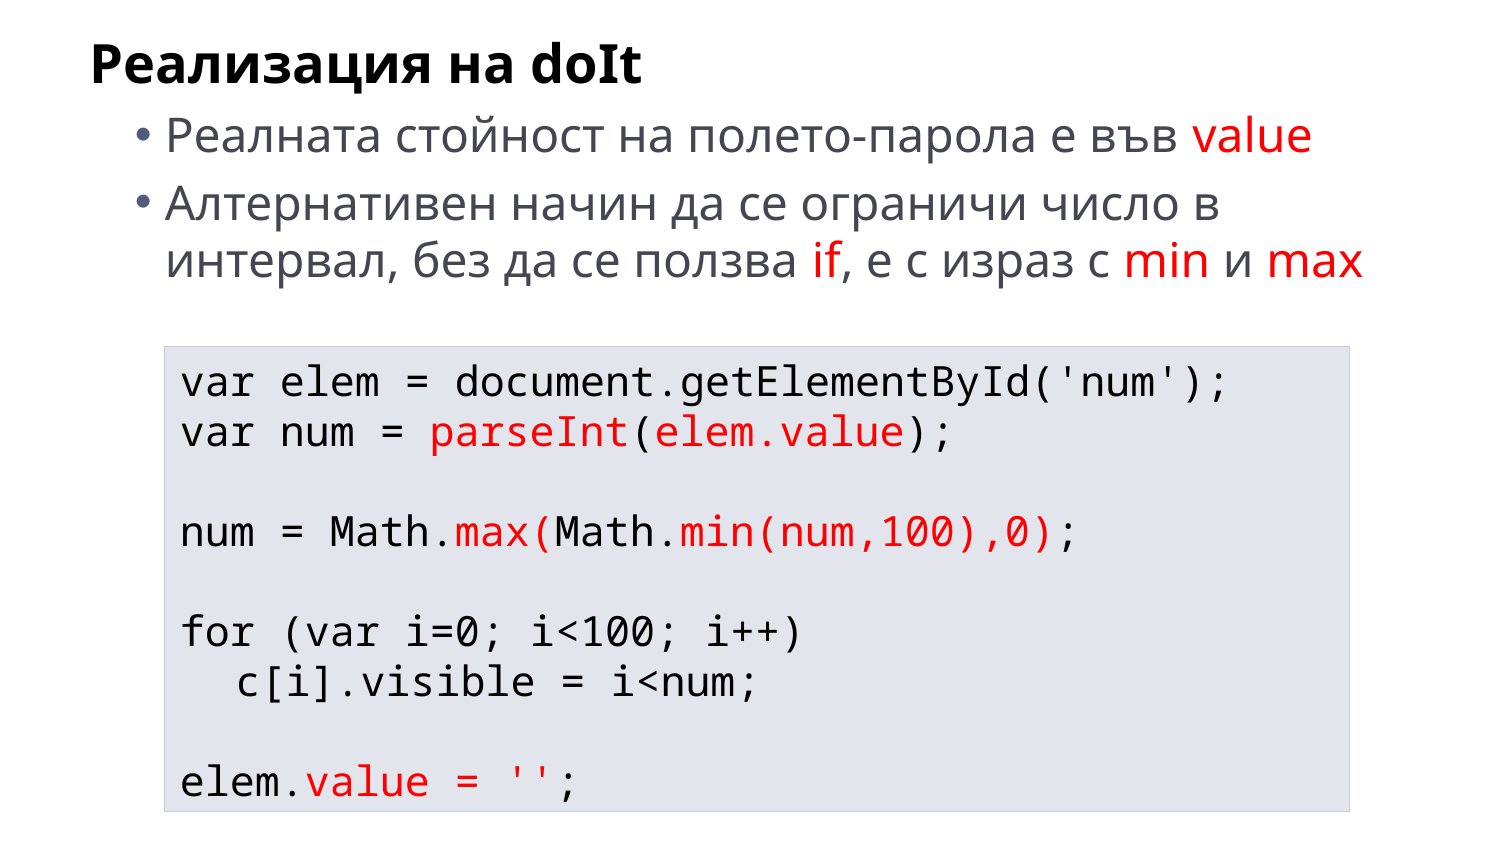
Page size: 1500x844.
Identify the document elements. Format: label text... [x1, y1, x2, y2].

text_box var elem = document.getElementById('num'); var num = parseInt(elem.value); num = Math.max(Math.min(num,100),0); for (var i=0; i<100; i++) c[i].visible = i<num; elem.value = ''; [164, 346, 1350, 812]
list Реализация на doIt Реалната стойност на полето-парола е във value Алтернативен начин да се ограничи число в интервал, без да се ползва if, е с израз с min и max [75, 21, 1475, 835]
